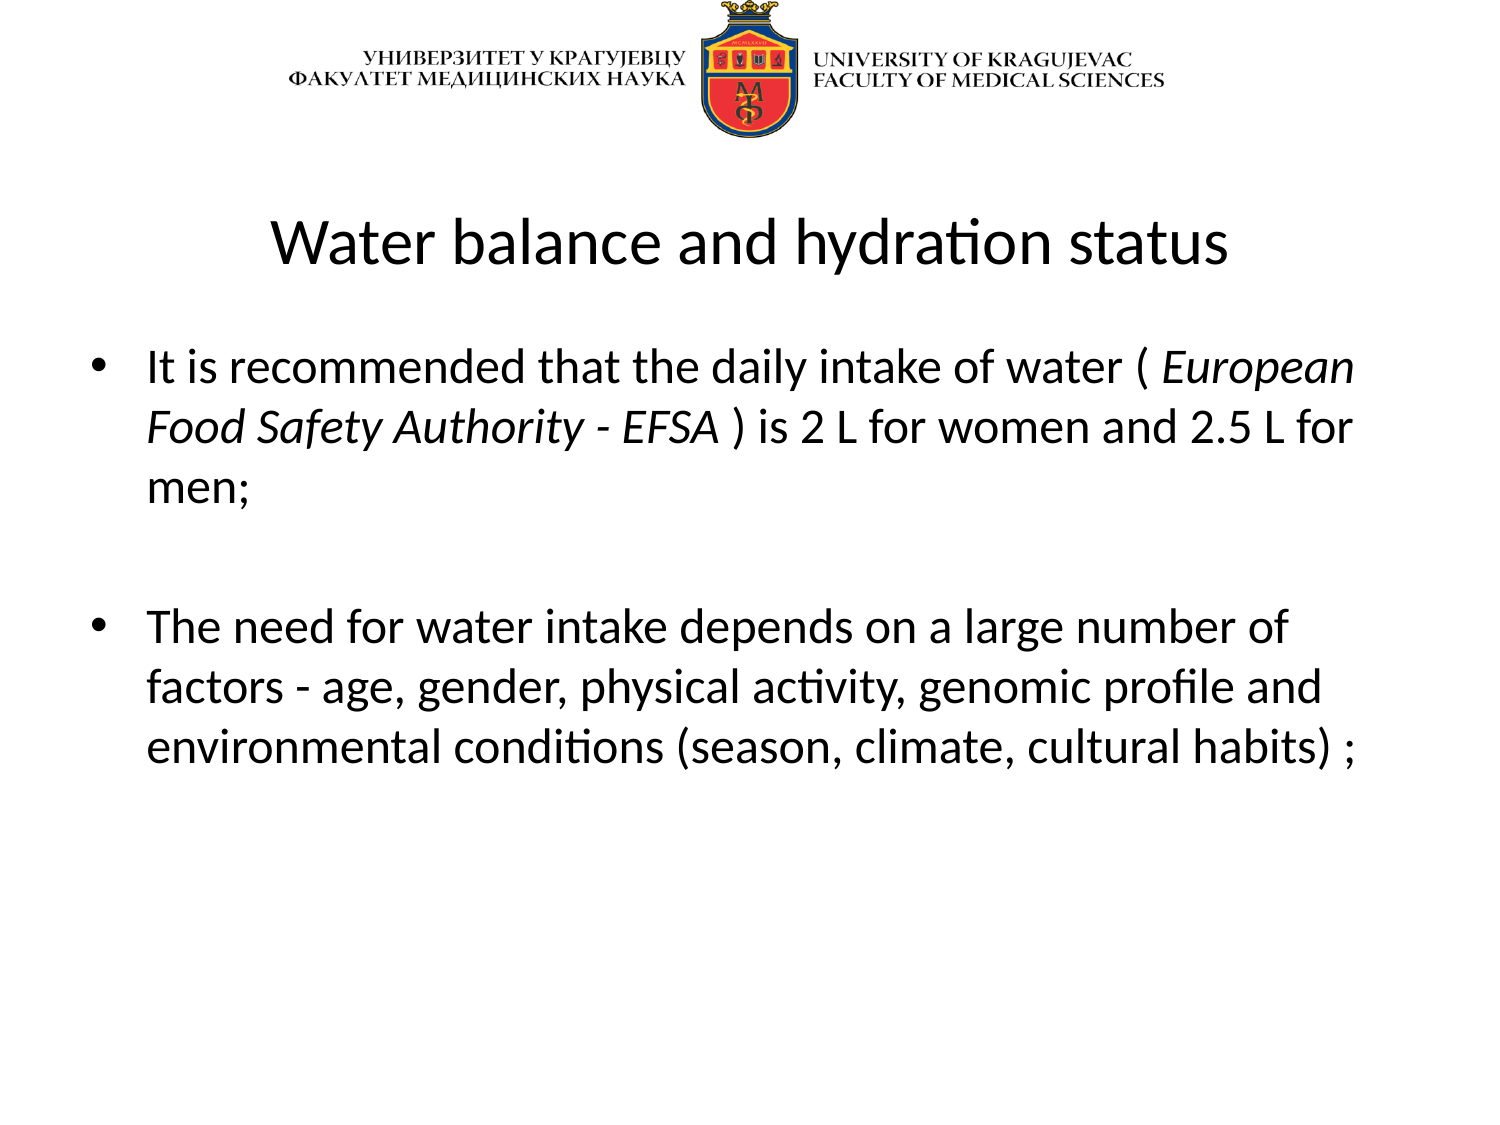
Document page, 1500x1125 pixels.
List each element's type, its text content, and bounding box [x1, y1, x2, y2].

title Water balance and hydration status [74, 162, 1426, 315]
list It is recommended that the daily intake of water ( European Food Safety Authority - EFSA ) is 2 L for women and 2.5 L for men; The need for water intake depends on a large number of factors - age, gender, physical activity, genomic profile and environmental conditions (season, climate, cultural habits) ; [74, 326, 1426, 1107]
picture [289, 0, 1164, 138]
